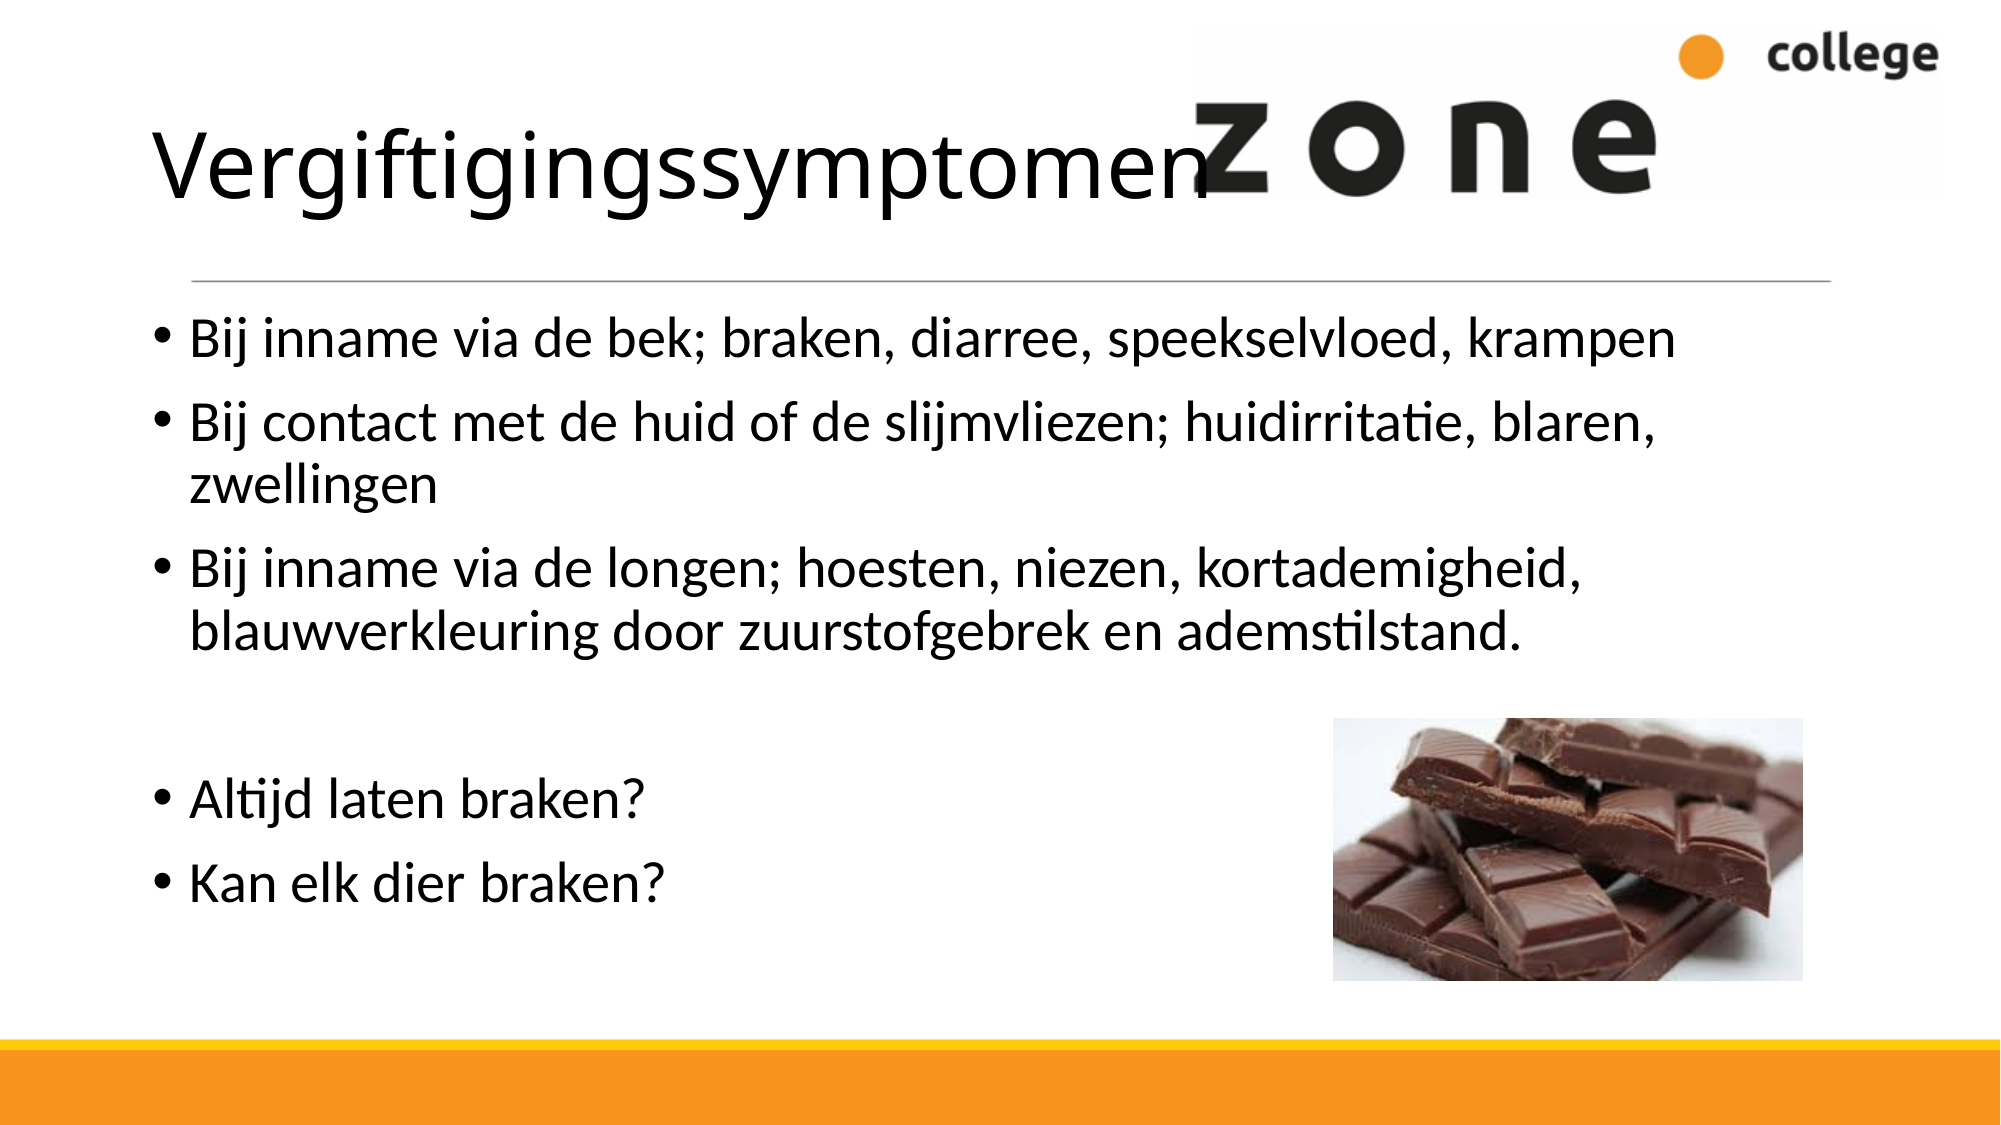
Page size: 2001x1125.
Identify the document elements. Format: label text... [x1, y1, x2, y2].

list Bij inname via de bek; braken, diarree, speekselvloed, krampen Bij contact met de huid of de slijmvliezen; huidirritatie, blaren, zwellingen Bij inname via de longen; hoesten, niezen, kortademigheid, blauwverkleuring door zuurstofgebrek en ademstilstand. Altijd laten braken? Kan elk dier braken? [137, 299, 1863, 1014]
title Vergiftigingssymptomen [137, 59, 1863, 278]
picture [0, 0, 2001, 1125]
